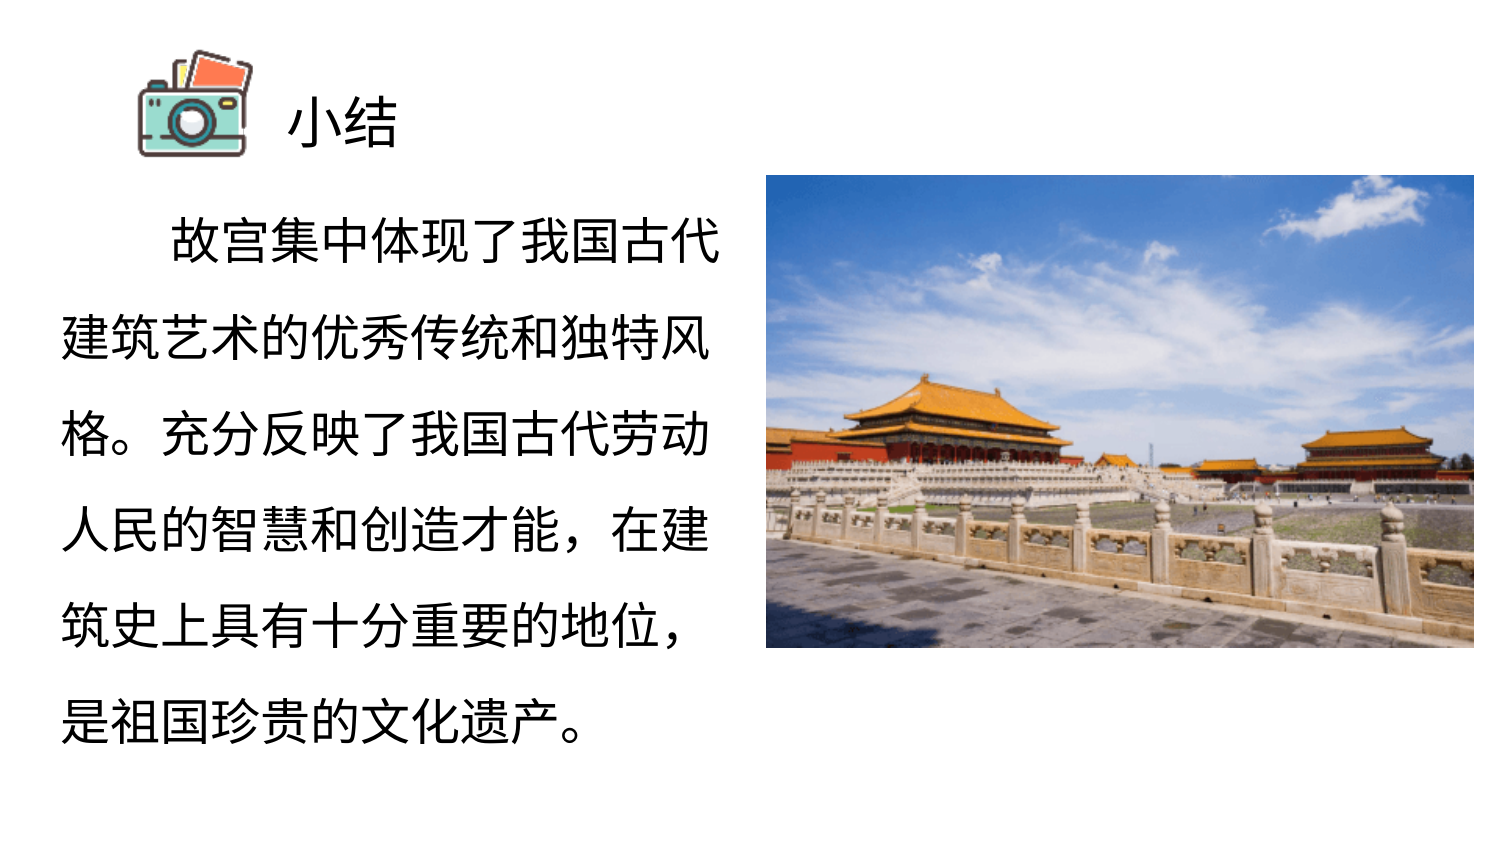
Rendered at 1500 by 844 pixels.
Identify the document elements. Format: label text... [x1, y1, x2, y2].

list 故宫集中体现了我国古代建筑艺术的优秀传统和独特风格。充分反映了我国古代劳动人民的智慧和创造才能，在建筑史上具有十分重要的地位，是祖国珍贵的文化遗产。 [49, 156, 752, 787]
picture [766, 175, 1474, 648]
picture [120, 32, 265, 177]
text_box 小结 [275, 84, 526, 156]
